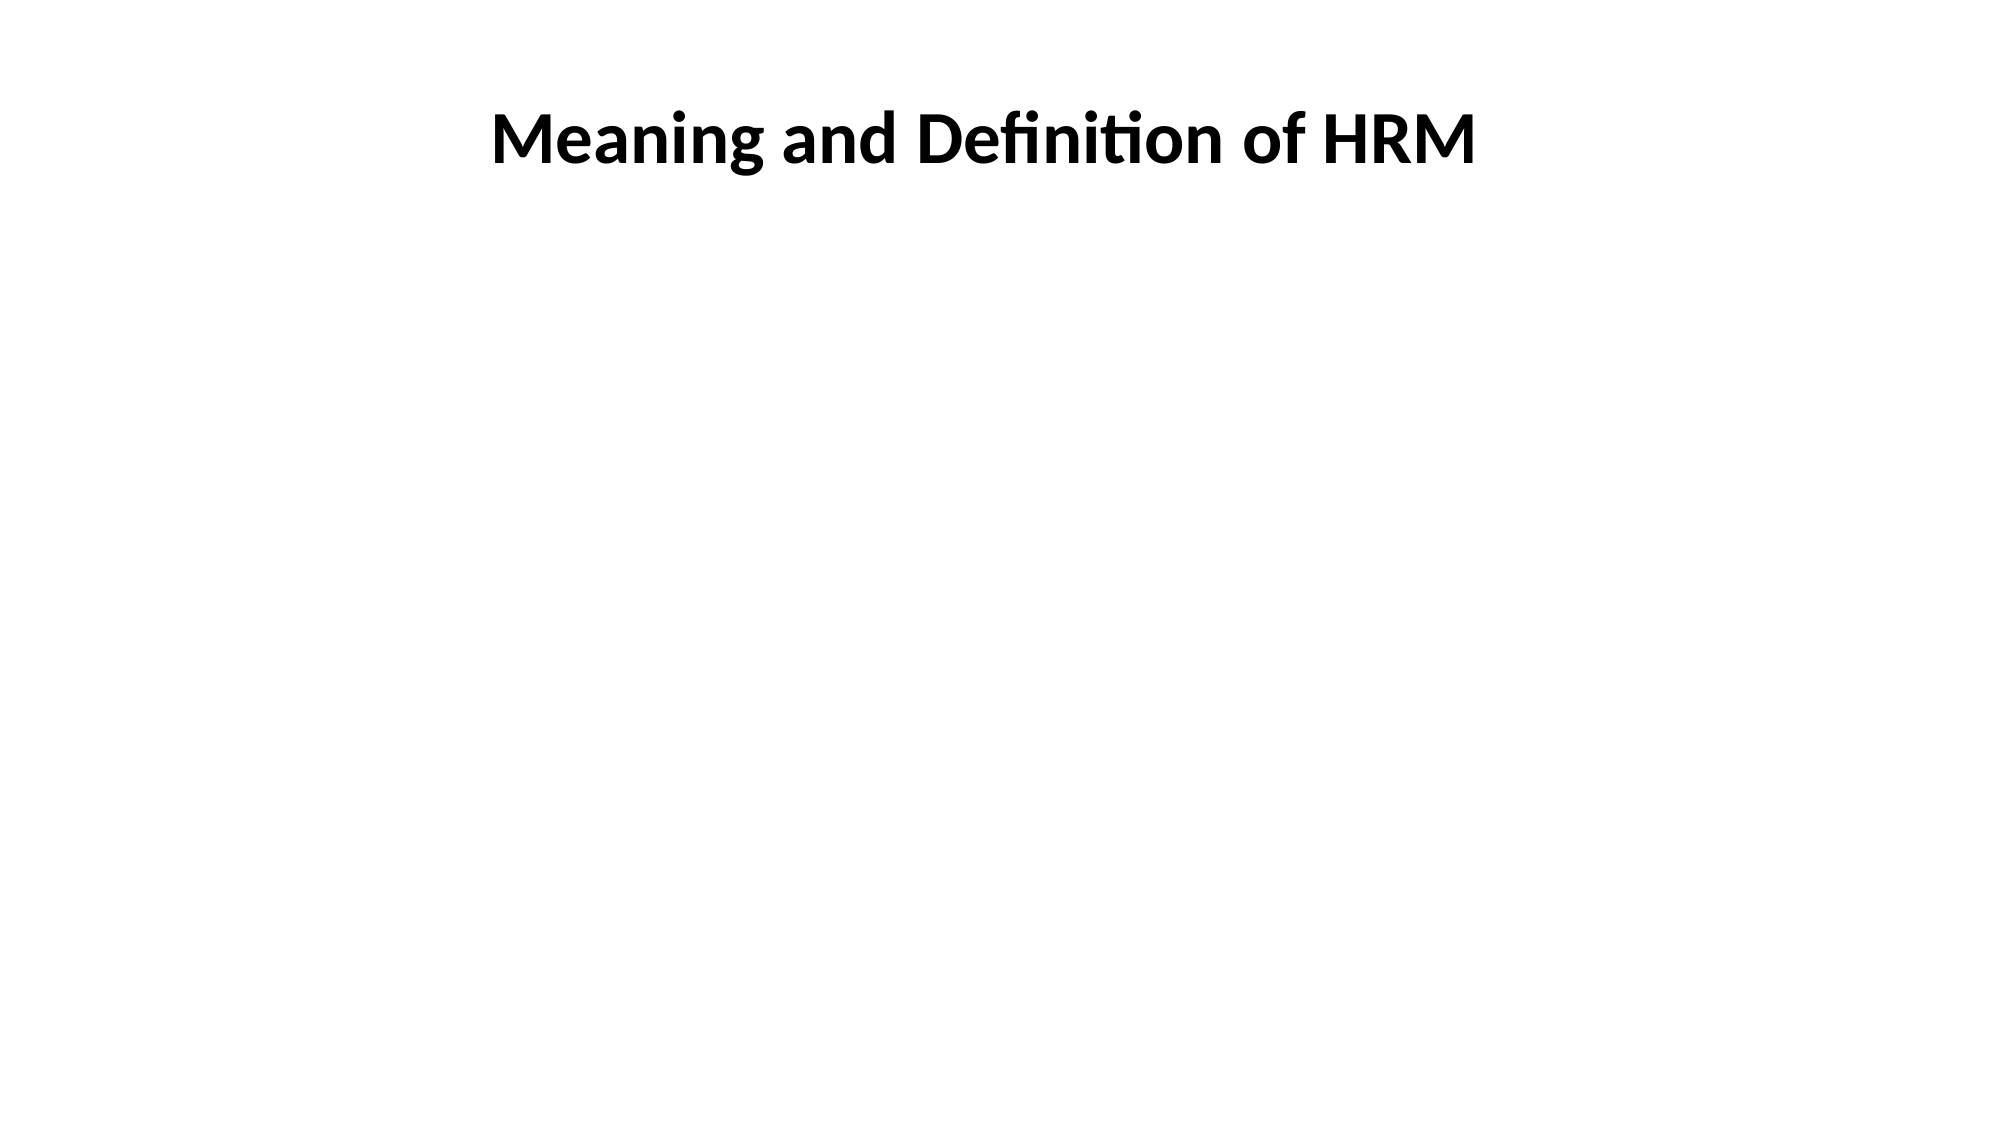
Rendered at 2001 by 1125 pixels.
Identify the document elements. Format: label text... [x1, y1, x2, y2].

text_box Meaning and Definition of HRM [120, 81, 1850, 187]
